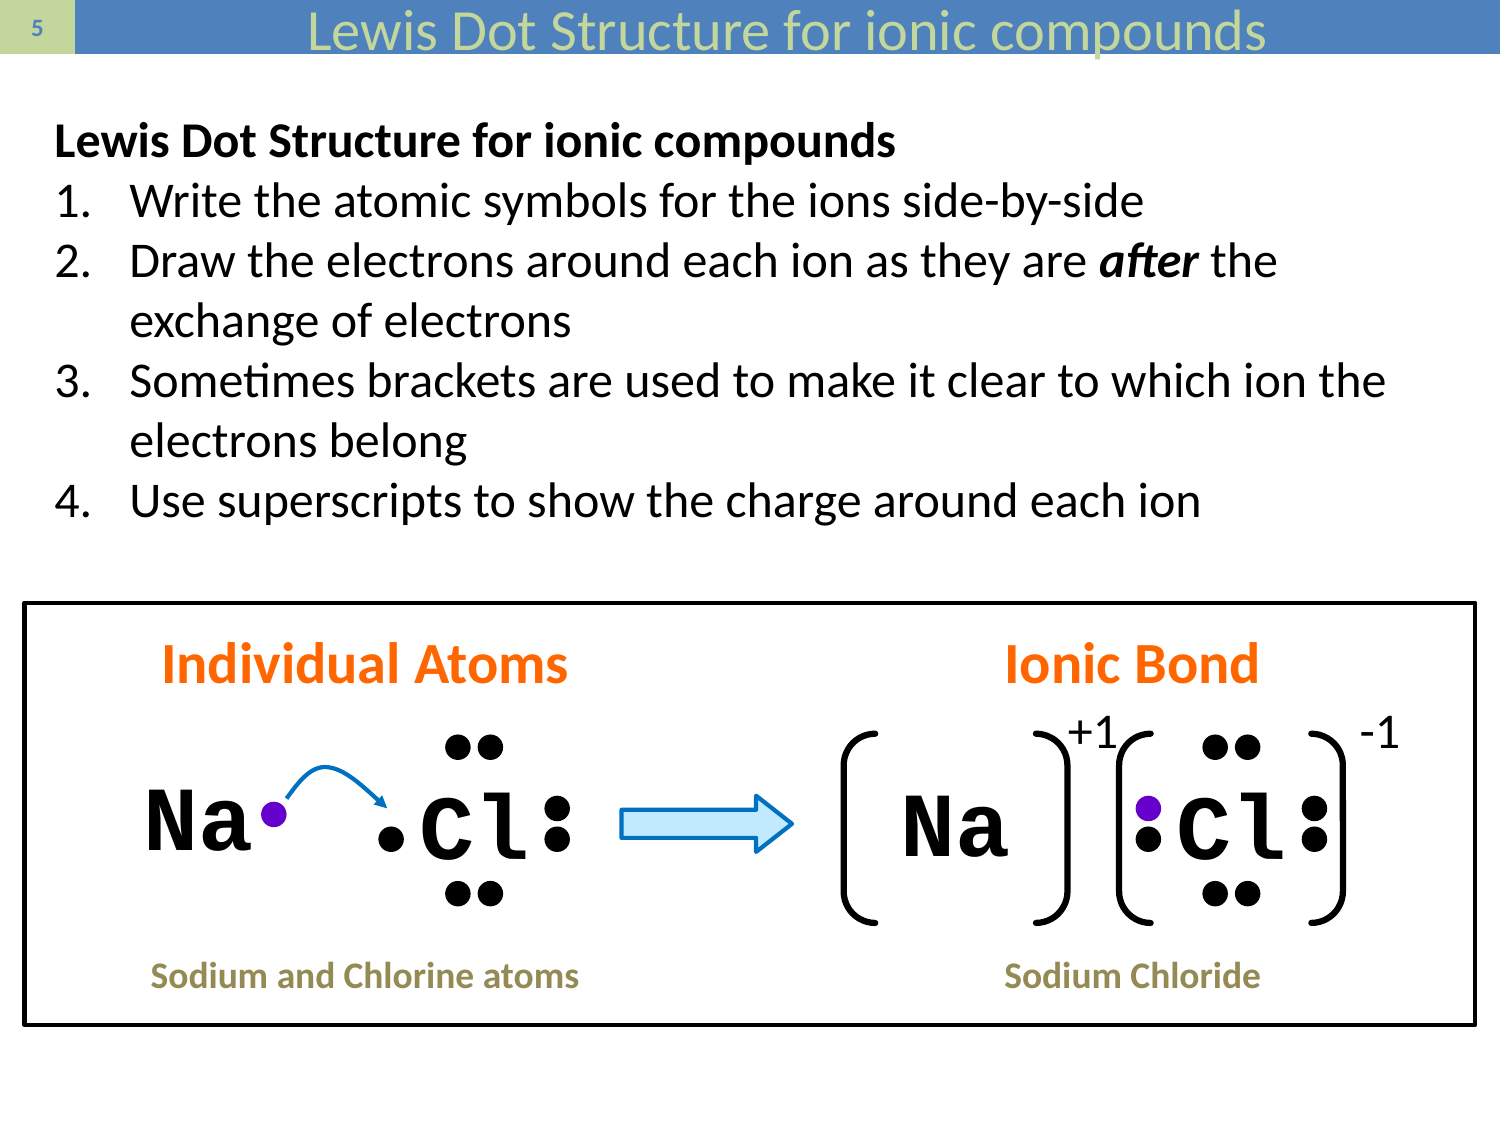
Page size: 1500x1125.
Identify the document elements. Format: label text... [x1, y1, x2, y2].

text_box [1135, 795, 1162, 853]
text_box Individual Atoms [43, 618, 688, 703]
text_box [122, 751, 287, 878]
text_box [378, 734, 571, 907]
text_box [1202, 880, 1261, 907]
title Lewis Dot Structure for ionic compounds [75, 0, 1500, 54]
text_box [1301, 795, 1328, 853]
text_box Ionic Bond [810, 618, 1455, 703]
text_box [22, 601, 1477, 1027]
text_box Lewis Dot Structure for ionic compounds Write the atomic symbols for the ions side-by-side Draw the electrons around each ion as they are after the exchange of electrons Sometimes brackets are used to make it clear to which ion the electrons belong Use superscripts to show the charge around each ion [39, 99, 1461, 535]
text_box Sodium and Chlorine atoms [43, 944, 688, 1004]
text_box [1202, 734, 1261, 761]
